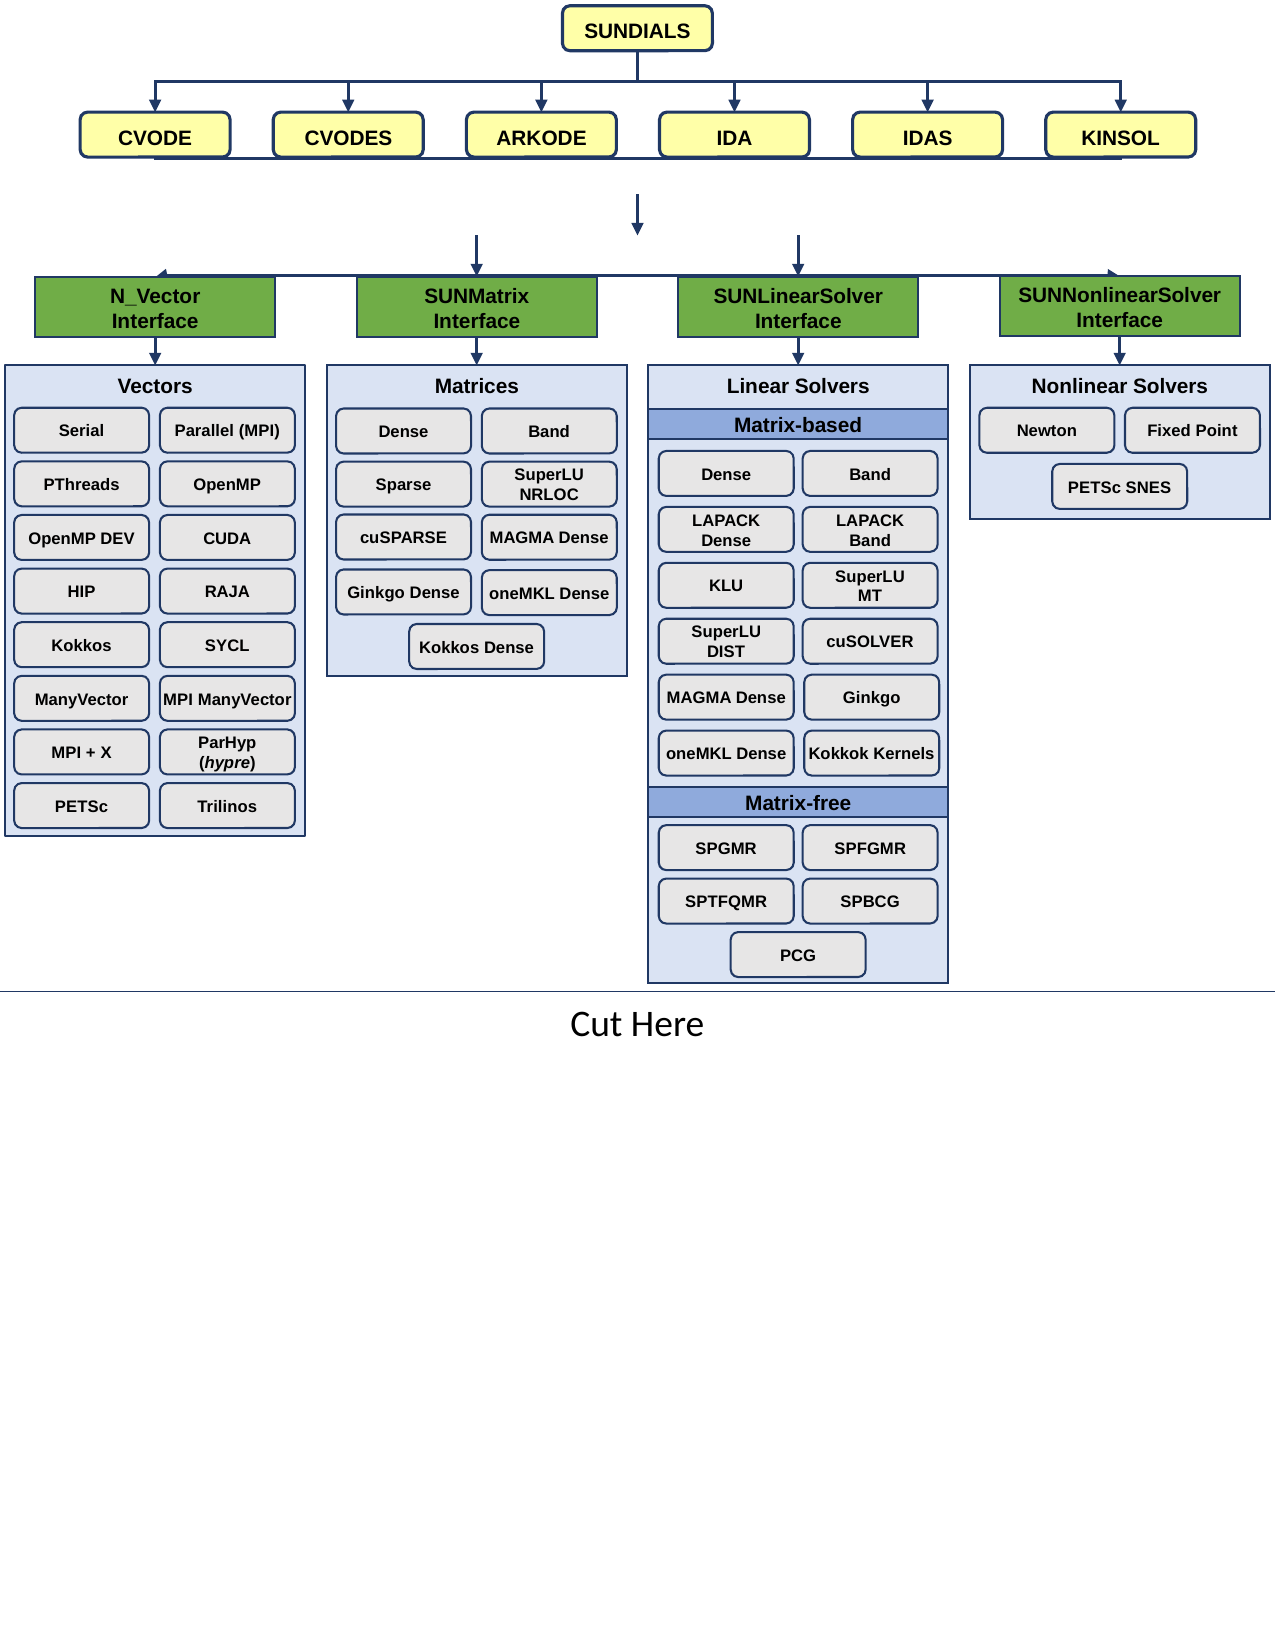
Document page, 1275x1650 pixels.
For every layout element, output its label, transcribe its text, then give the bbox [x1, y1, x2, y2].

text_box HIP [14, 568, 150, 614]
text_box Dense [657, 449, 795, 497]
text_box CVODE [79, 111, 232, 159]
text_box cuSOLVER [801, 617, 939, 665]
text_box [969, 365, 1270, 519]
text_box IDA [658, 111, 751, 159]
text_box LAPACK Dense [657, 505, 795, 553]
text_box CUDA [159, 514, 295, 560]
text_box RAJA [159, 568, 295, 614]
text_box Cut Here [453, 992, 821, 1051]
text_box SuperLU DIST [657, 617, 795, 665]
text_box ParHyp (hypre) [159, 729, 295, 775]
text_box Serial [14, 407, 150, 453]
text_box CVODES [272, 111, 365, 159]
text_box ManyVector [14, 675, 150, 721]
text_box Kokkos [14, 622, 150, 668]
text_box MAGMA Dense [480, 513, 618, 561]
text_box Sparse [335, 460, 473, 508]
text_box SuperLU MT [801, 561, 939, 609]
text_box Band [480, 407, 618, 455]
text_box Band [801, 449, 939, 497]
text_box MAGMA Dense [657, 673, 795, 721]
text_box SYCL [159, 622, 295, 668]
text_box SUNDIALS [561, 4, 636, 52]
text_box Ginkgo [803, 673, 941, 721]
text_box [462, 0, 524, 227]
text_box PThreads [14, 461, 150, 507]
text_box Linear Solvers [647, 364, 949, 408]
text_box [658, 825, 938, 978]
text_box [365, 0, 427, 323]
text_box SUNLinearSolver Interface [677, 276, 919, 338]
text_box MPI + X [14, 729, 150, 775]
text_box KLU [657, 561, 795, 609]
text_box LAPACK Band [801, 505, 939, 553]
text_box Dense [335, 407, 473, 455]
text_box SUNMatrix Interface [356, 276, 598, 338]
text_box KINSOL [1044, 111, 1197, 159]
text_box cuSPARSE [335, 513, 473, 561]
text_box N_Vector Interface [34, 276, 276, 338]
text_box Matrix-based [647, 408, 949, 440]
text_box SuperLU NRLOC [480, 460, 618, 508]
text_box ARKODE [524, 111, 618, 159]
text_box IDAS [910, 111, 1004, 159]
text_box Ginkgo Dense [335, 568, 473, 616]
text_box Parallel (MPI) [159, 407, 295, 453]
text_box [558, 33, 621, 130]
text_box Kokkos Dense [408, 622, 546, 671]
text_box SUNDIALS [641, 4, 714, 52]
text_box OpenMP DEV [14, 514, 150, 560]
text_box Trilinos [159, 783, 295, 829]
text_box Vectors [5, 365, 306, 836]
text_box Matrix-free [647, 786, 949, 818]
text_box oneMKL Dense [480, 569, 618, 617]
text_box OpenMP [159, 461, 295, 507]
text_box oneMKL Dense [657, 729, 795, 777]
text_box Linear Solvers [647, 818, 949, 984]
text_box Matrices [326, 364, 628, 677]
text_box SUNNonlinearSolver Interface [999, 275, 1241, 337]
text_box PETSc [14, 783, 150, 829]
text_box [751, 0, 814, 227]
text_box MPI ManyVector [159, 675, 295, 721]
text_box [848, 0, 910, 324]
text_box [655, 32, 717, 130]
text_box Kokkok Kernels [803, 729, 941, 777]
text_box Linear Solvers [647, 440, 949, 786]
